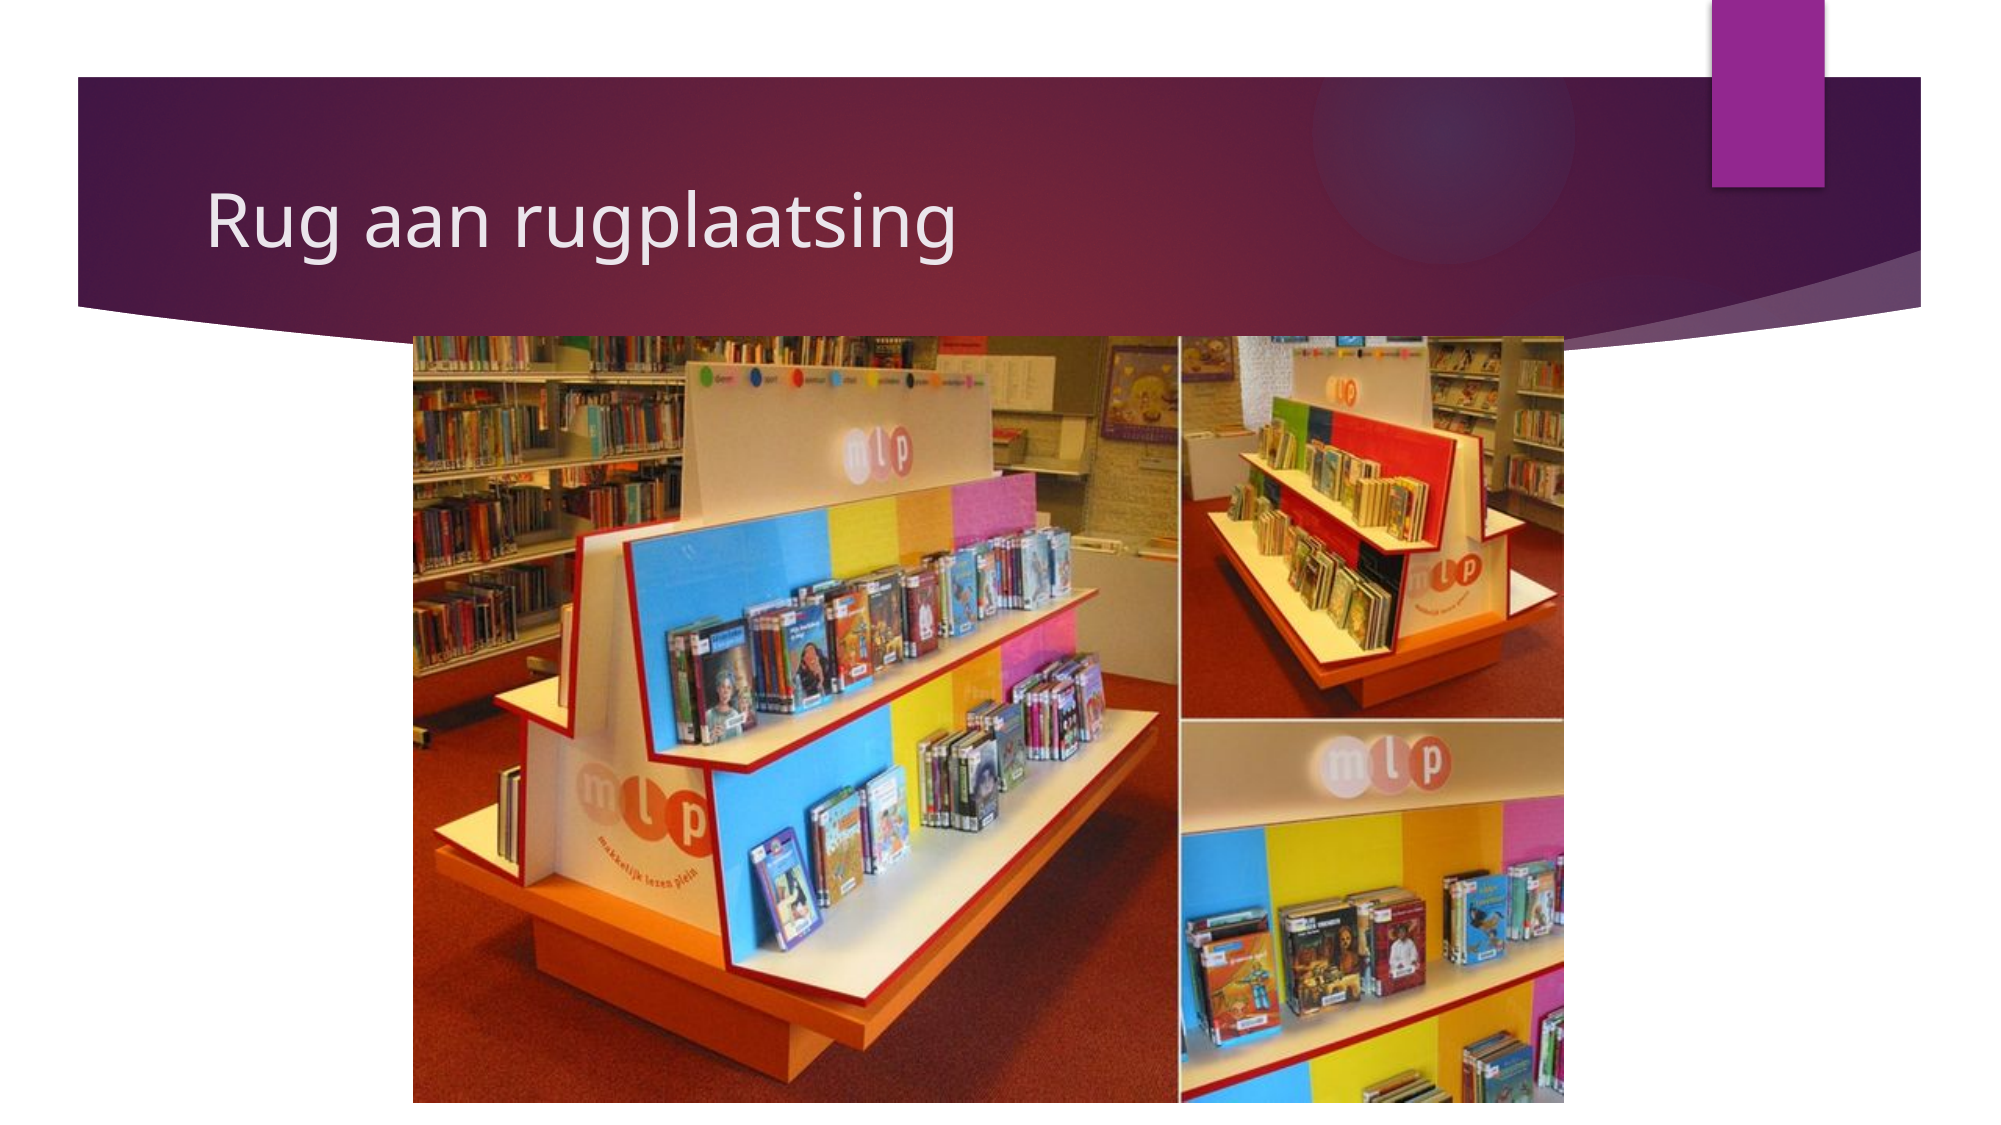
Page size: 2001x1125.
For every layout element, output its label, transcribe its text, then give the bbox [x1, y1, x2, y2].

picture [412, 336, 1564, 1103]
title Rug aan rugplaatsing [189, 159, 1627, 276]
